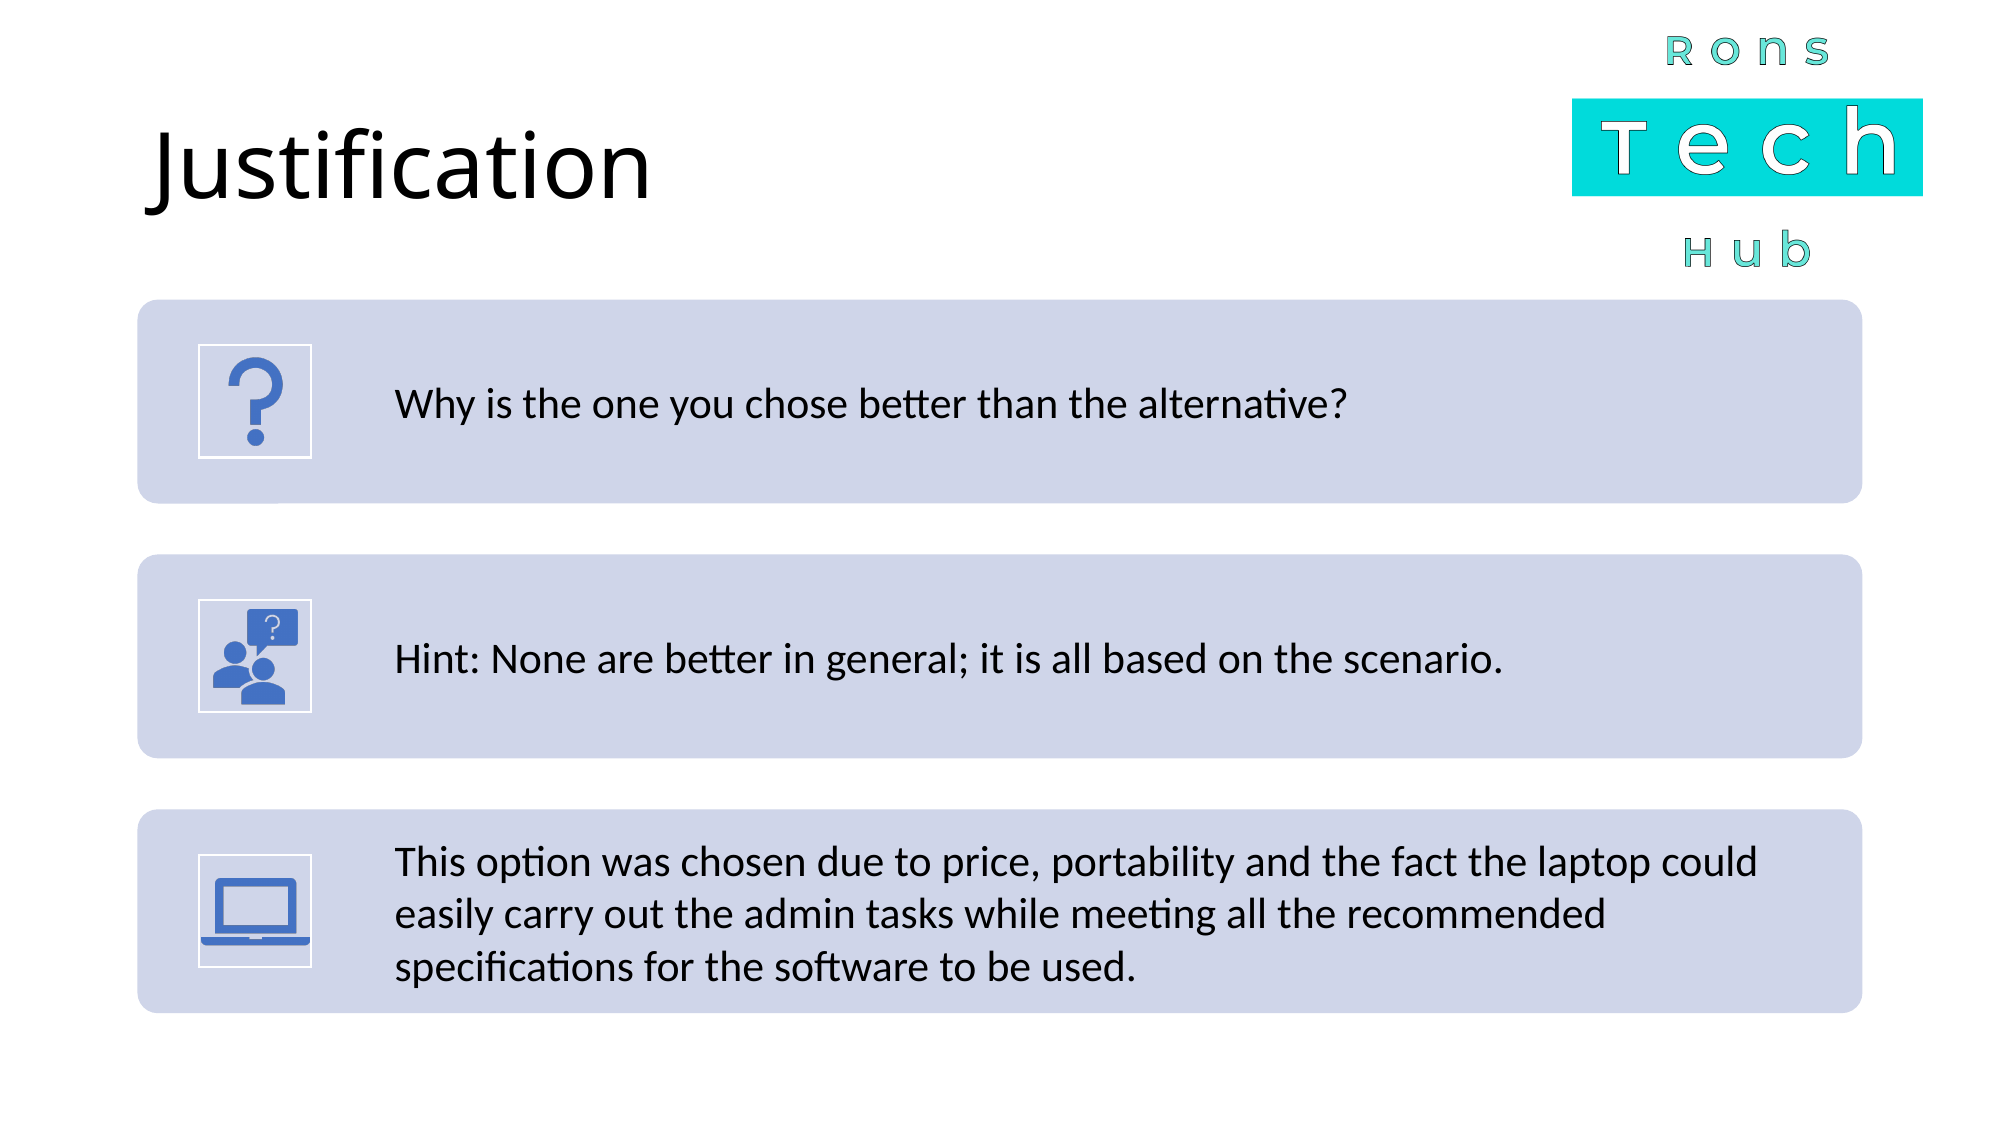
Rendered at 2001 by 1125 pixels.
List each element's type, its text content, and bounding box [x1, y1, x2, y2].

picture [1572, 0, 1923, 326]
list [137, 299, 1863, 1014]
title Justification [137, 59, 1572, 278]
